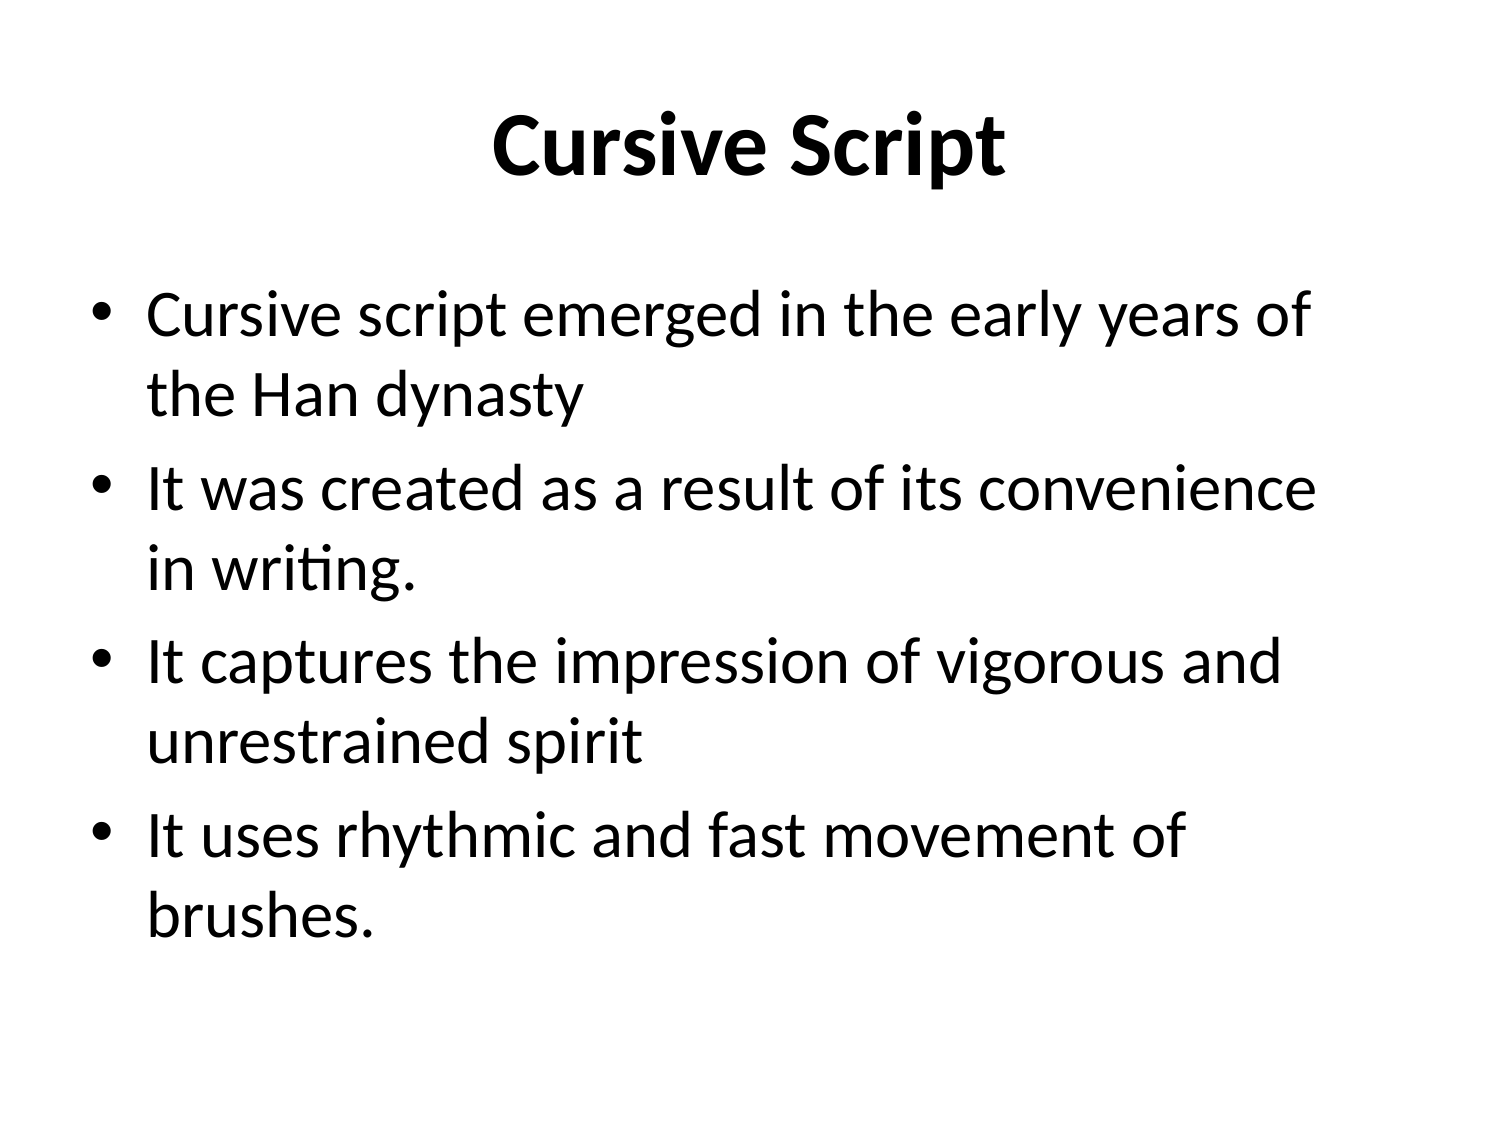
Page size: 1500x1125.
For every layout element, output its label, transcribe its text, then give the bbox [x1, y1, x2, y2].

title Cursive Script [75, 45, 1425, 233]
list Cursive script emerged in the early years of the Han dynasty It was created as a result of its convenience in writing. It captures the impression of vigorous and unrestrained spirit It uses rhythmic and fast movement of brushes. [75, 262, 1350, 1005]
